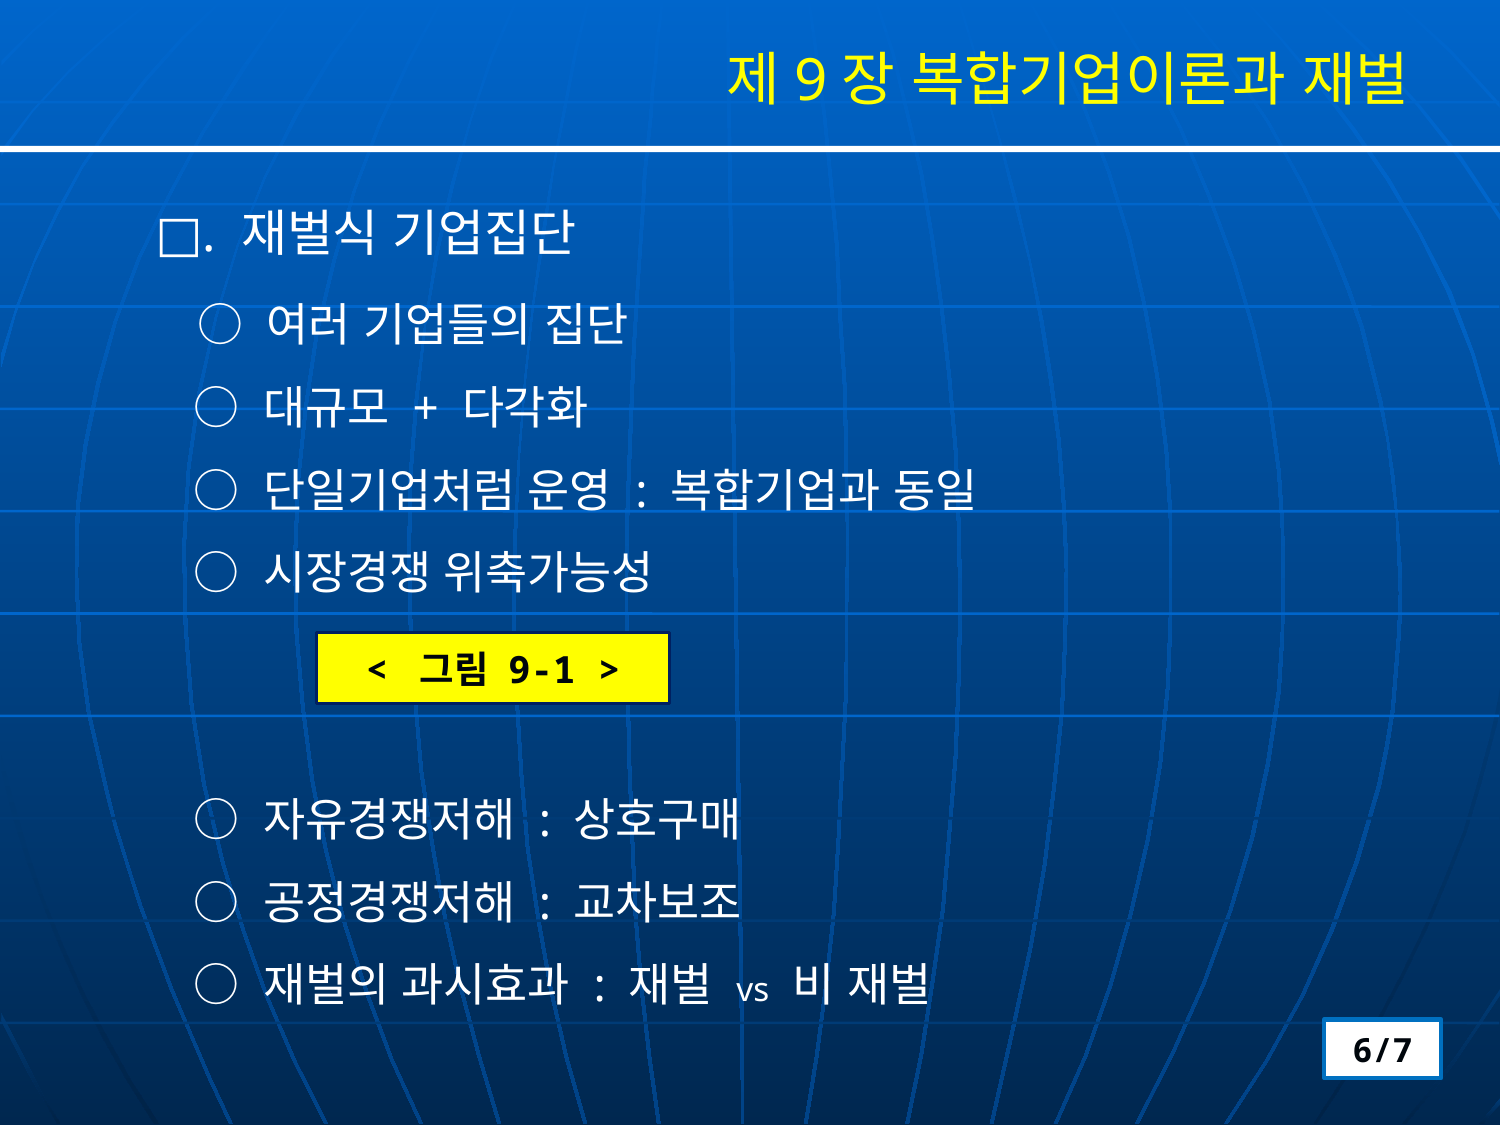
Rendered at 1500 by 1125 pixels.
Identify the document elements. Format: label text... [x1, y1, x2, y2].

text_box 6/7 [1322, 1017, 1443, 1080]
text_box < 그림 9-1 > [314, 631, 672, 705]
text_box □. 재벌식 기업집단 ○ 여러 기업들의 집단 ○ 대규모 + 다각화 ○ 단일기업처럼 운영 : 복합기업과 동일 ○ 시장경쟁 위축가능성 ○ 자유경쟁저해 : 상호구매 ○ 공정경쟁저해 : 교차보조 ○ 재벌의 과시효과 : 재벌 vs 비 재벌 [140, 163, 1360, 1019]
text_box 제9장 복합기업이론과 재벌 [711, 35, 1424, 120]
